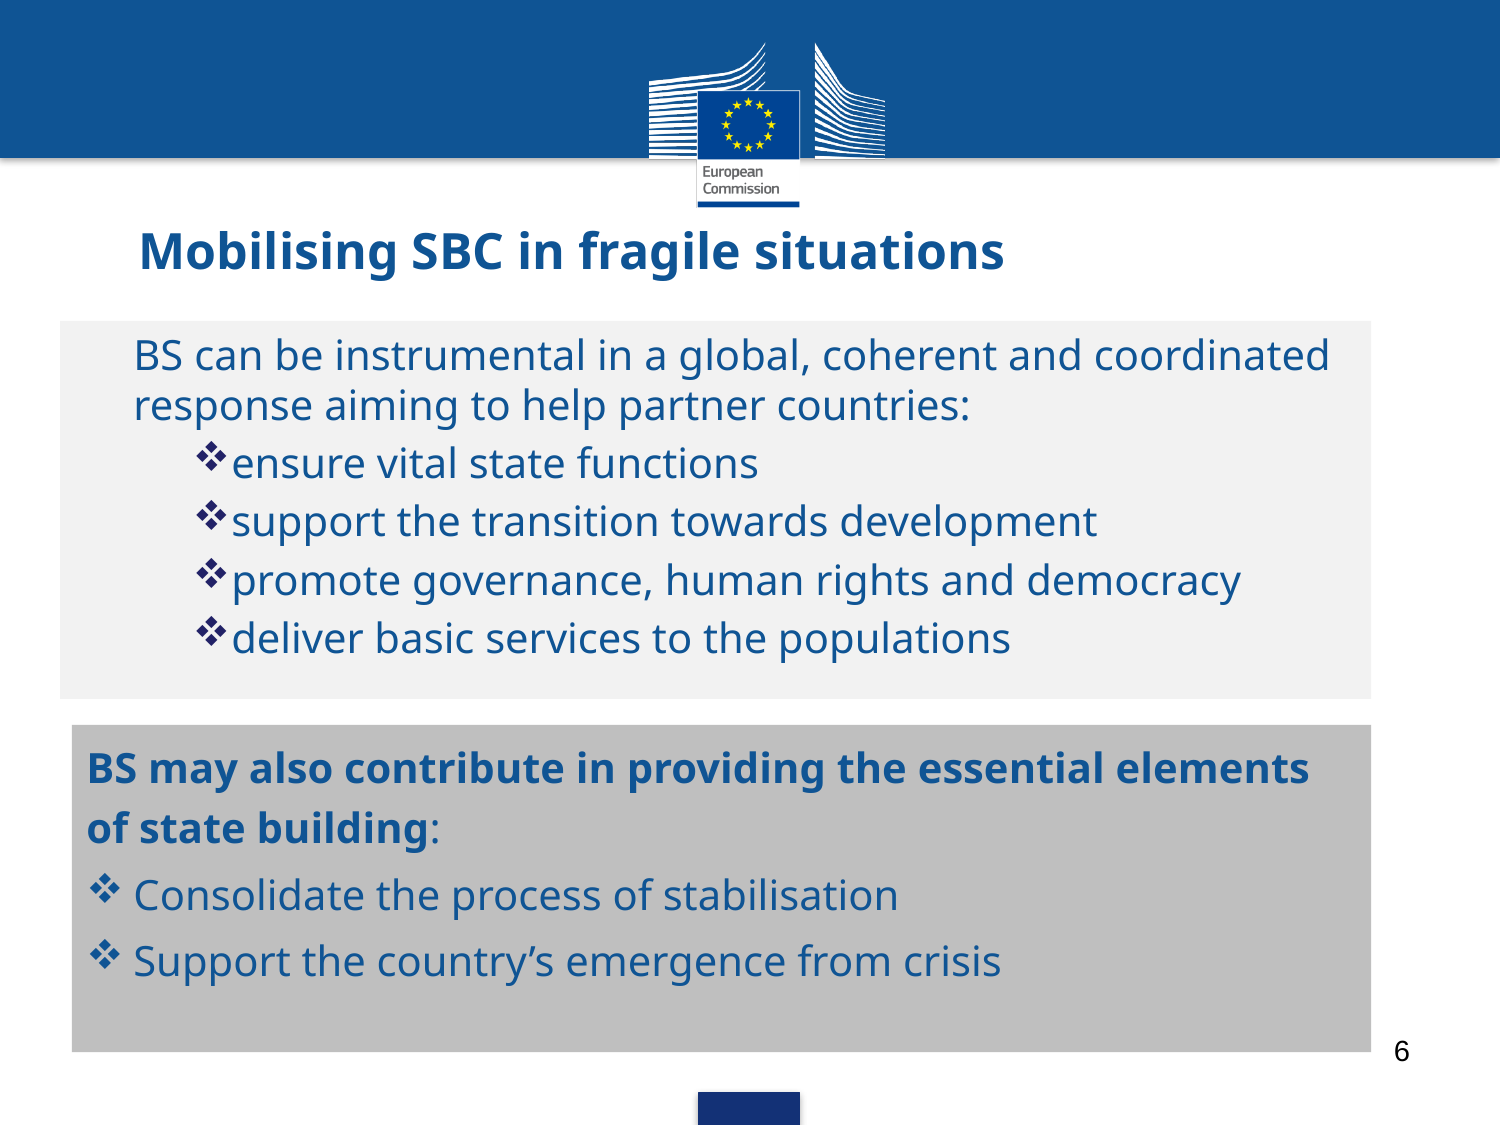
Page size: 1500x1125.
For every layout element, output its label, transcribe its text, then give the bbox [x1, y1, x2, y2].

list BS can be instrumental in a global, coherent and coordinated response aiming to help partner countries: ensure vital state functions support the transition towards development promote governance, human rights and democracy deliver basic services to the populations [59, 320, 1372, 700]
title Mobilising SBC in fragile situations [64, 172, 1416, 327]
picture [649, 42, 885, 172]
text_box BS may also contribute in providing the essential elements of state building: Consolidate the process of stabilisation Support the country’s emergence from crisis [71, 724, 1372, 1053]
slide_number 6 [1074, 1024, 1426, 1103]
